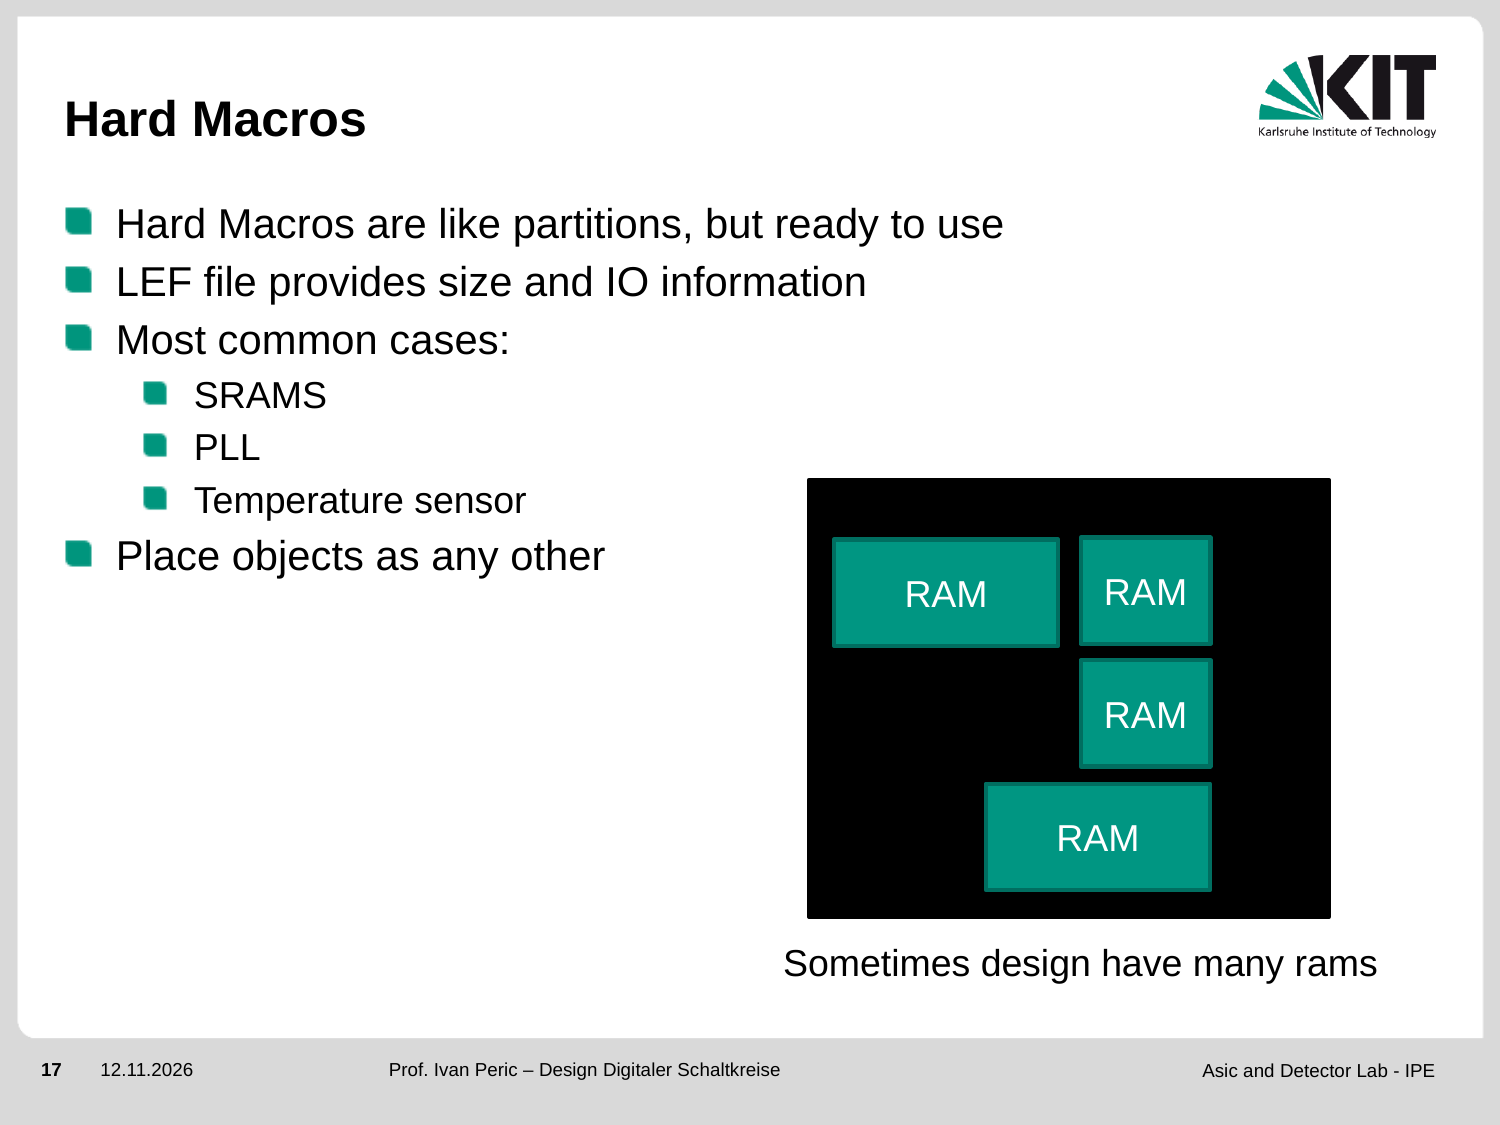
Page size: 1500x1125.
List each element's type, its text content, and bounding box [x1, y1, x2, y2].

text_box RAM [1079, 535, 1213, 646]
text_box RAM [984, 782, 1212, 892]
text_box RAM [1079, 658, 1213, 769]
text_box Sometimes design have many rams [768, 931, 1393, 992]
title Hard Macros [64, 54, 1198, 147]
text_box [807, 478, 1331, 919]
text_box RAM [832, 537, 1060, 648]
list Hard Macros are like partitions, but ready to use LEF file provides size and IO information Most common cases: SRAMS PLL Temperature sensor Place objects as any other [64, 196, 1436, 1000]
picture [0, 0, 1500, 1125]
